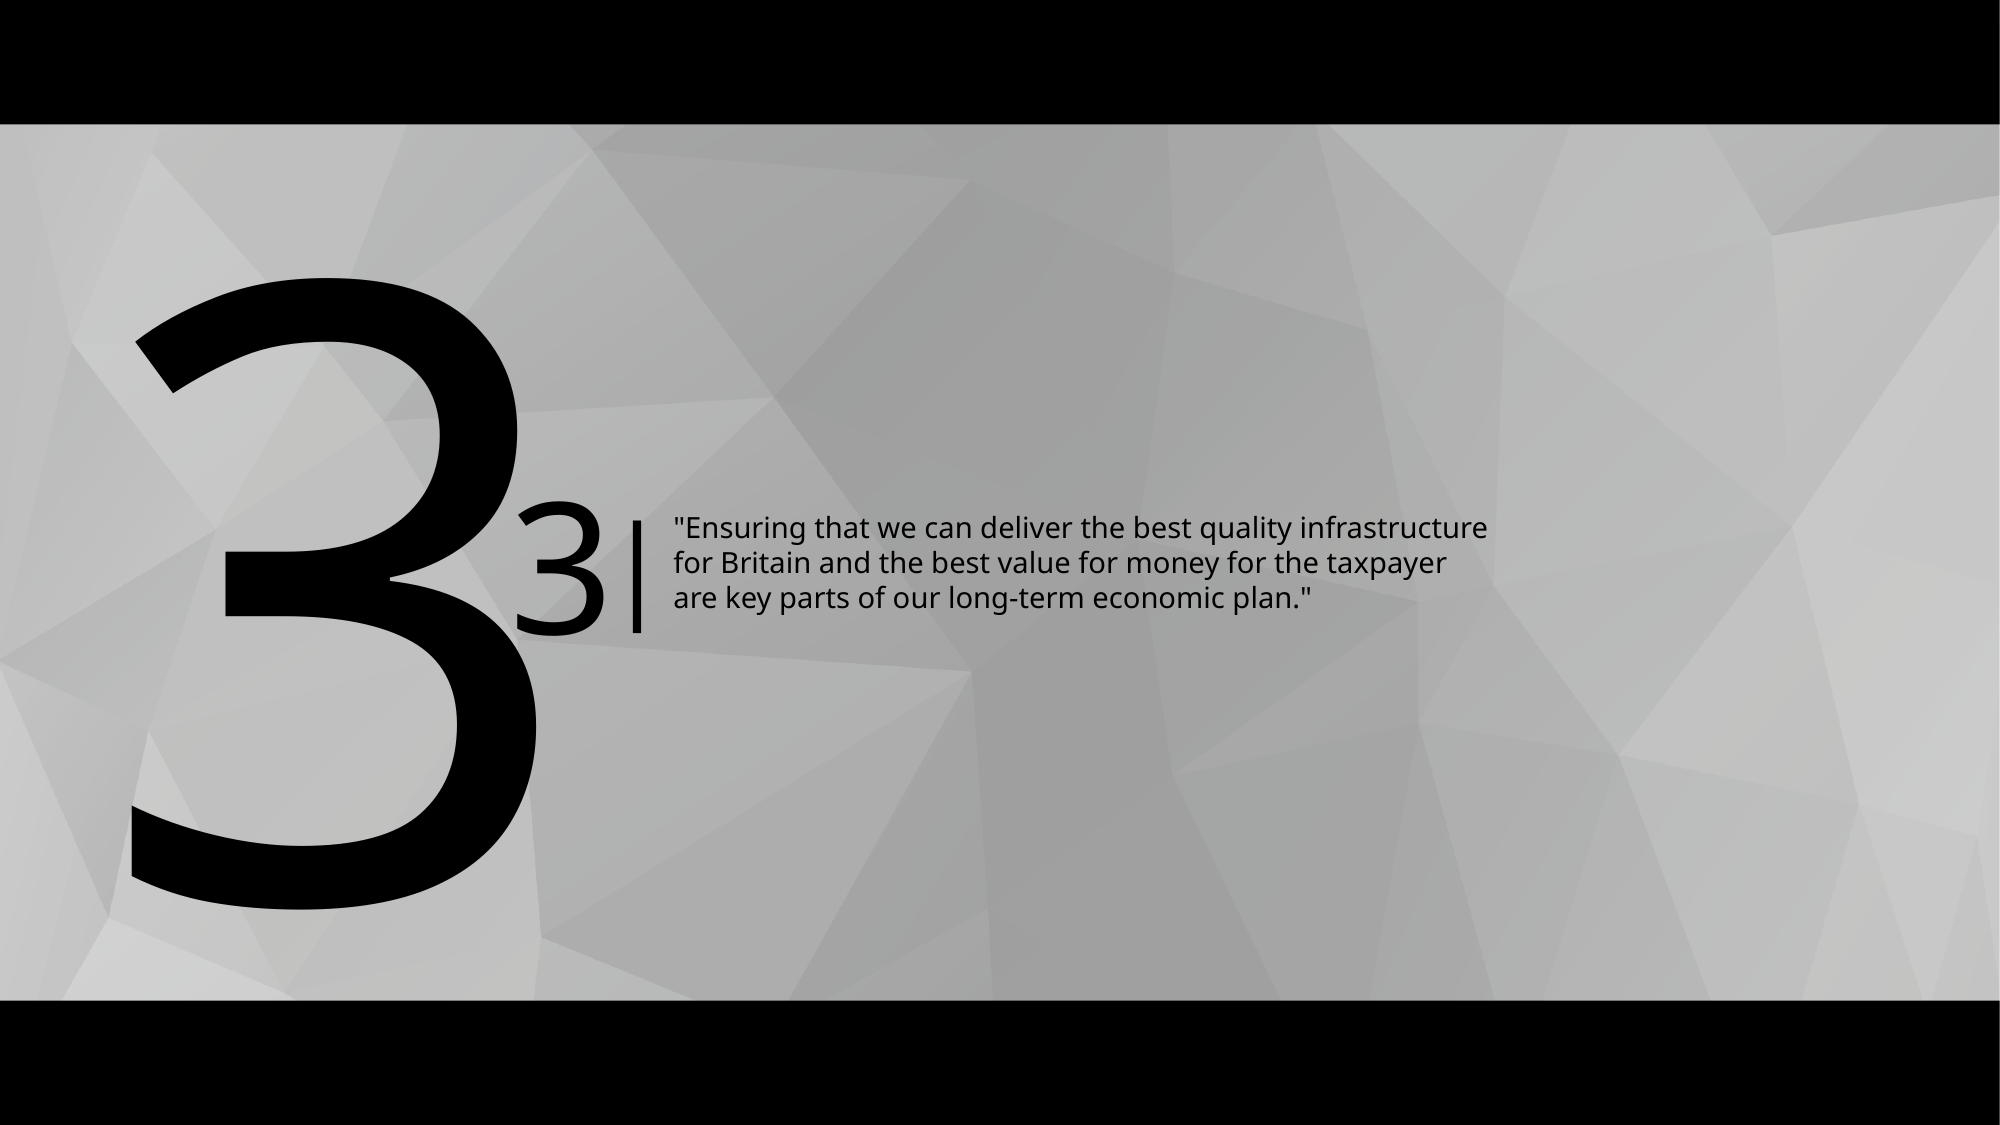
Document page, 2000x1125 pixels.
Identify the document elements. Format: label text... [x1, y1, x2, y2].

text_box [494, 443, 1505, 682]
text_box 3 [78, 33, 364, 1081]
